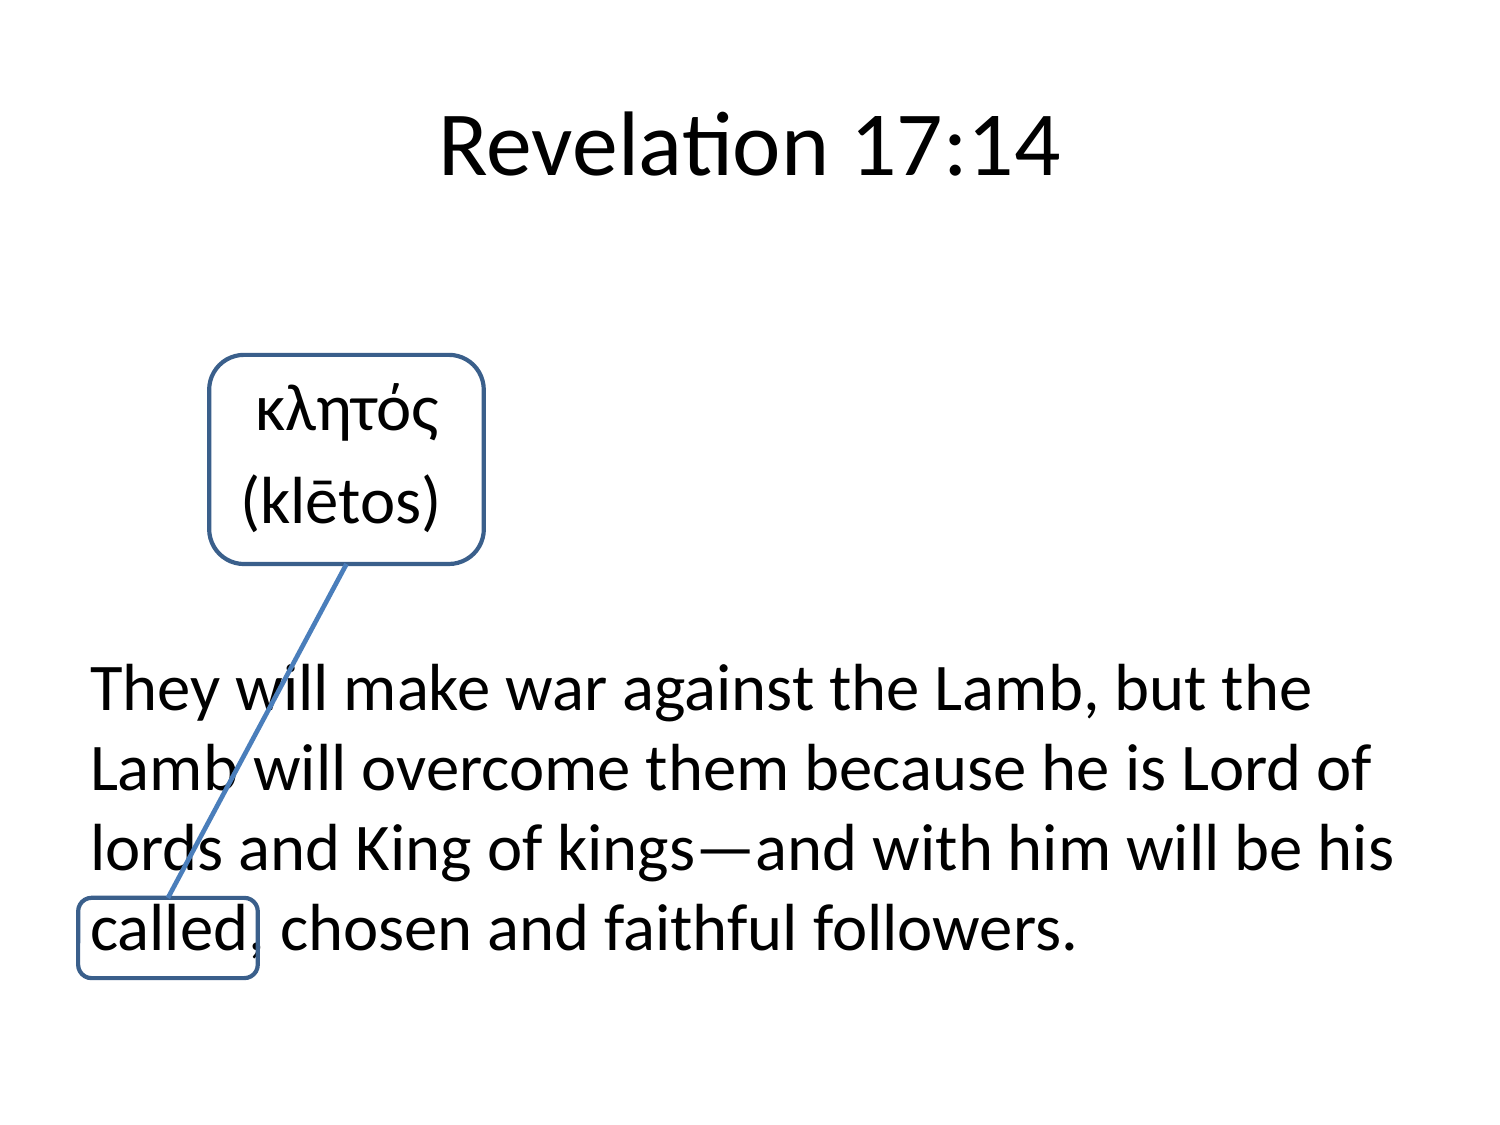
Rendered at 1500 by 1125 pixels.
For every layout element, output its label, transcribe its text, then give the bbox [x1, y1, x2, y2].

text_box [76, 895, 260, 981]
text_box [207, 352, 486, 567]
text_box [167, 563, 347, 899]
list κλητός (klētos) They will make war against the Lamb, but the Lamb will overcome them because he is Lord of lords and King of kings—and with him will be his called, chosen and faithful followers. [75, 262, 1425, 1005]
title Revelation 17:14 [75, 45, 1425, 233]
